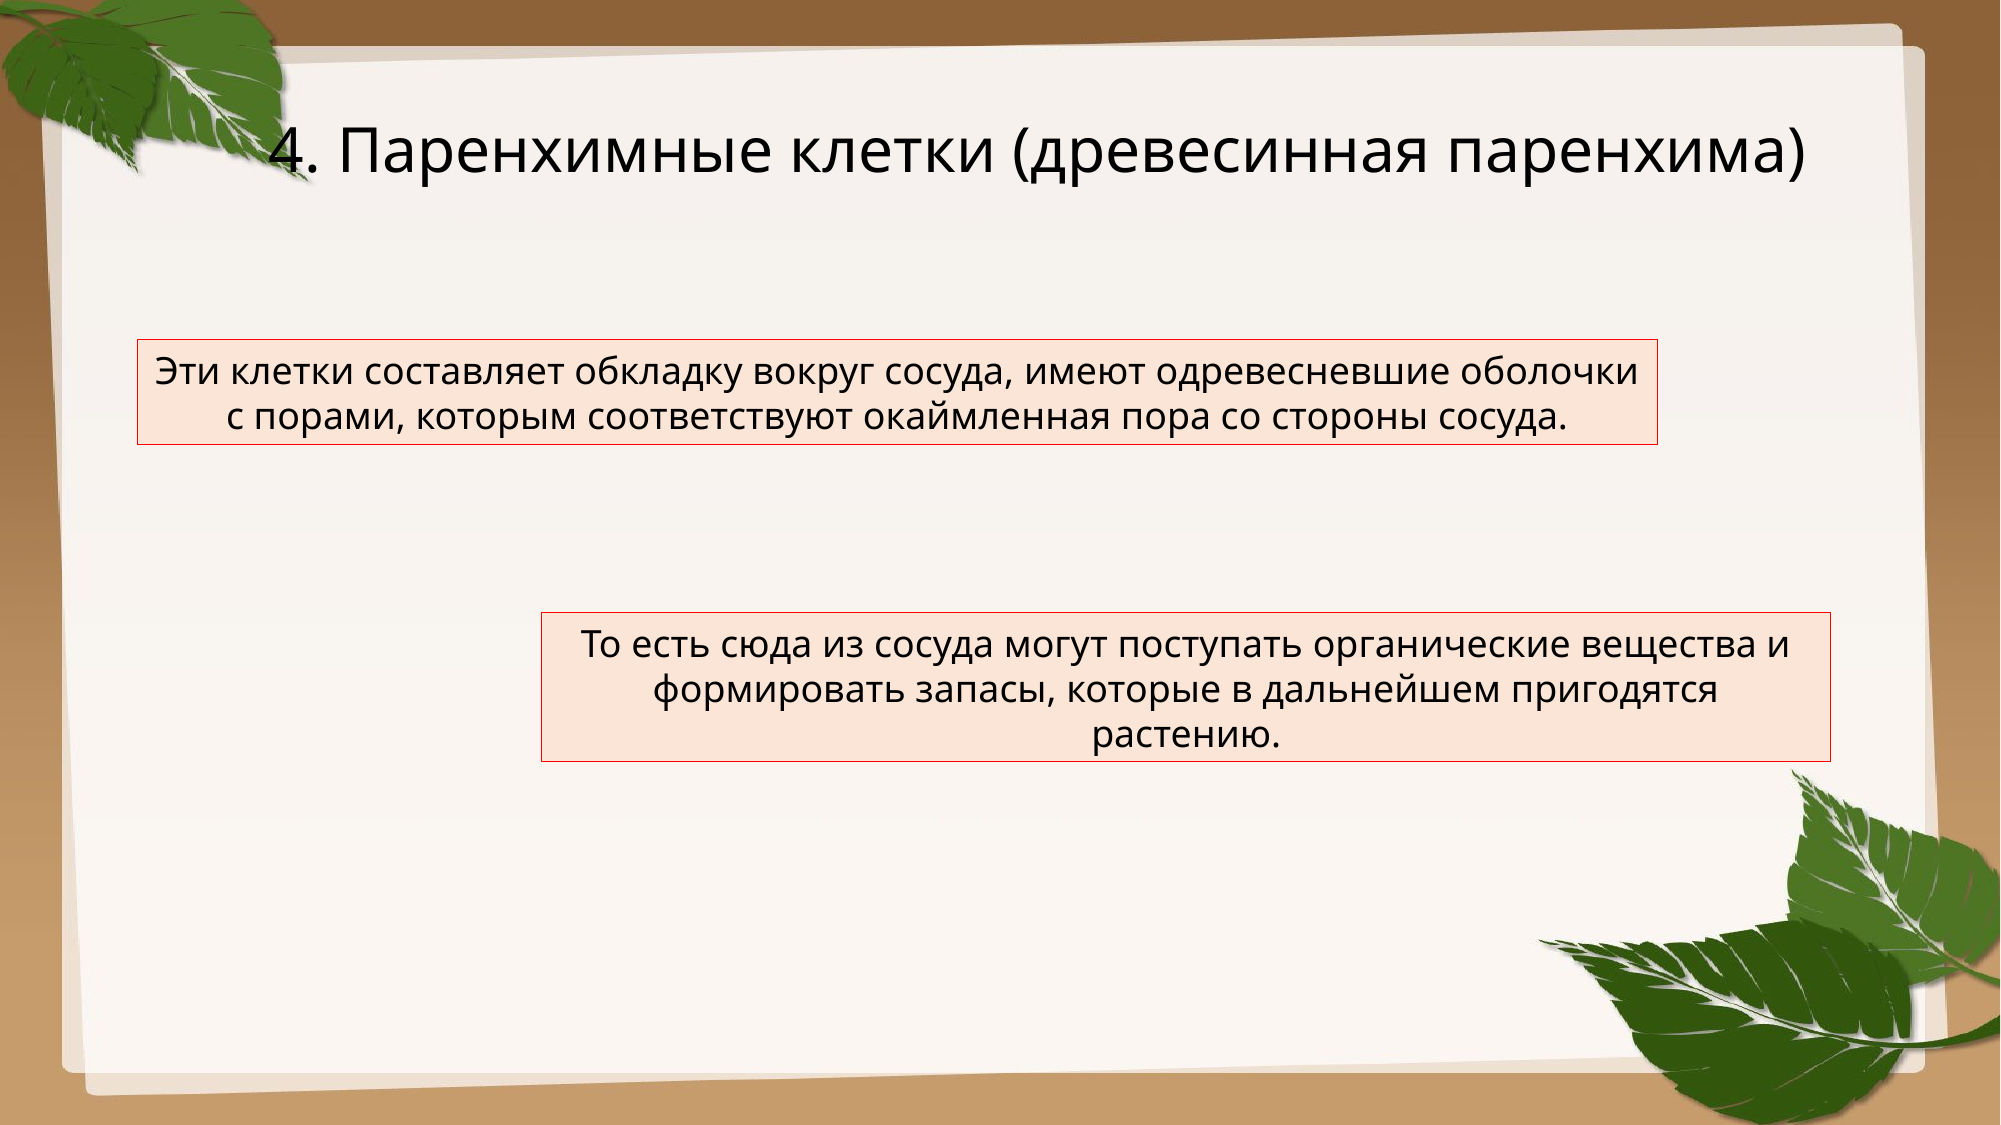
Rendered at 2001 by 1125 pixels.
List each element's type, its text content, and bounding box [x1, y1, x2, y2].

text_box Эти клетки составляет обкладку вокруг сосуда, имеют одревесневшие оболочки с порами, которым соответствуют окаймленная пора со стороны сосуда. [137, 339, 1658, 445]
title 4. Паренхимные клетки (древесинная паренхима) [213, 102, 1863, 278]
text_box То есть сюда из сосуда могут поступать органические вещества и формировать запасы, которые в дальнейшем пригодятся растению. [541, 612, 1831, 762]
picture [0, 0, 2001, 1125]
